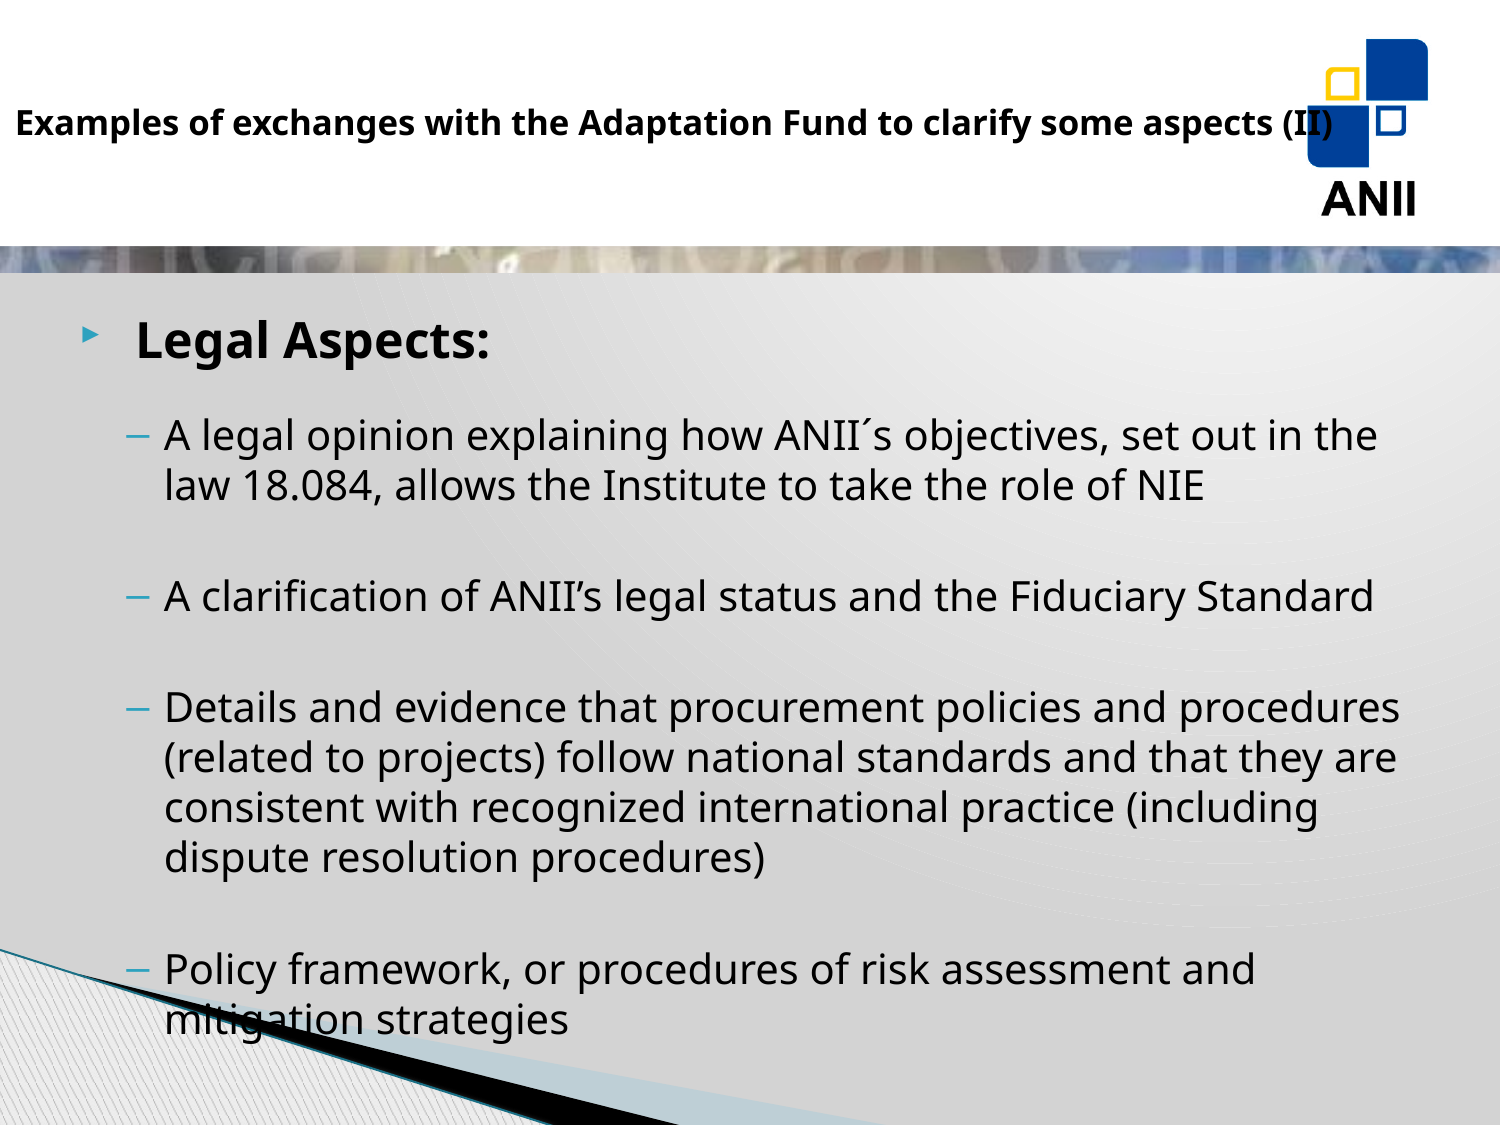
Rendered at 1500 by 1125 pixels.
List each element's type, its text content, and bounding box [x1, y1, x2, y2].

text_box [0, 0, 1500, 274]
list Legal Aspects: A legal opinion explaining how ANII´s objectives, set out in the law 18.084, allows the Institute to take the role of NIE A clarification of ANII’s legal status and the Fiduciary Standard Details and evidence that procurement policies and procedures (related to projects) follow national standards and that they are consistent with recognized international practice (including dispute resolution procedures) Policy framework, or procedures of risk assessment and mitigation strategies [46, 300, 1447, 1125]
